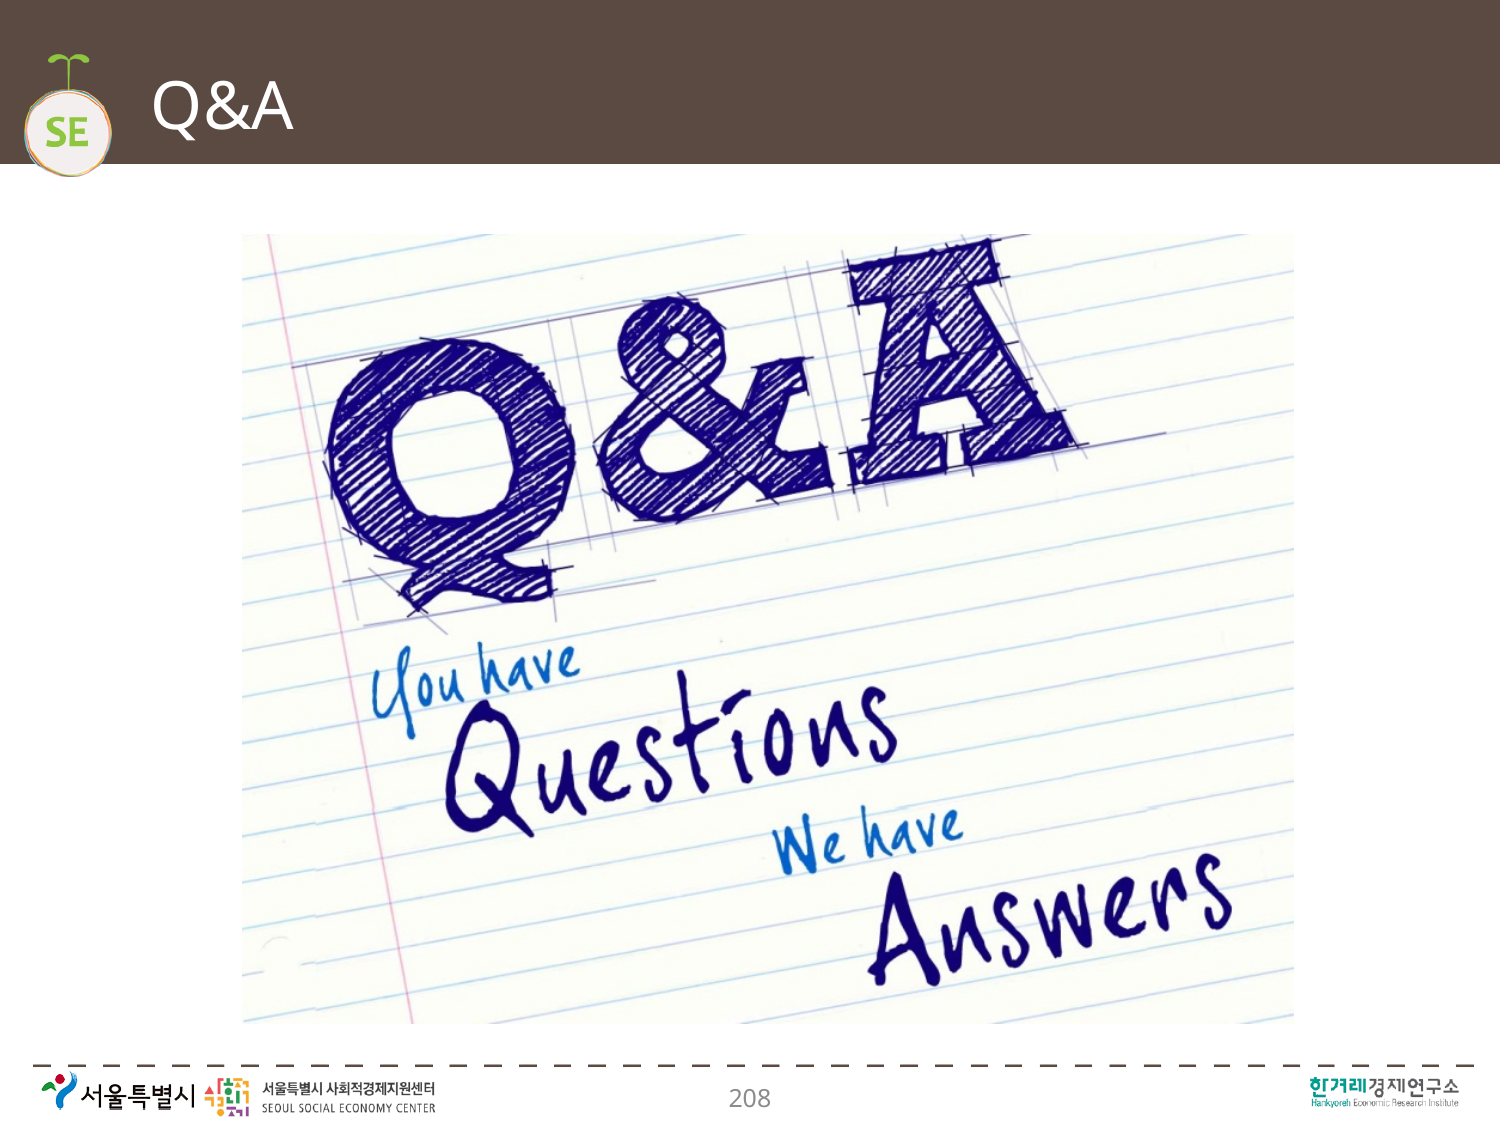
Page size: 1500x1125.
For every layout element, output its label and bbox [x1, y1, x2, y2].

title [135, 45, 1463, 161]
picture [0, 0, 1500, 1125]
slide_number [696, 1069, 804, 1125]
